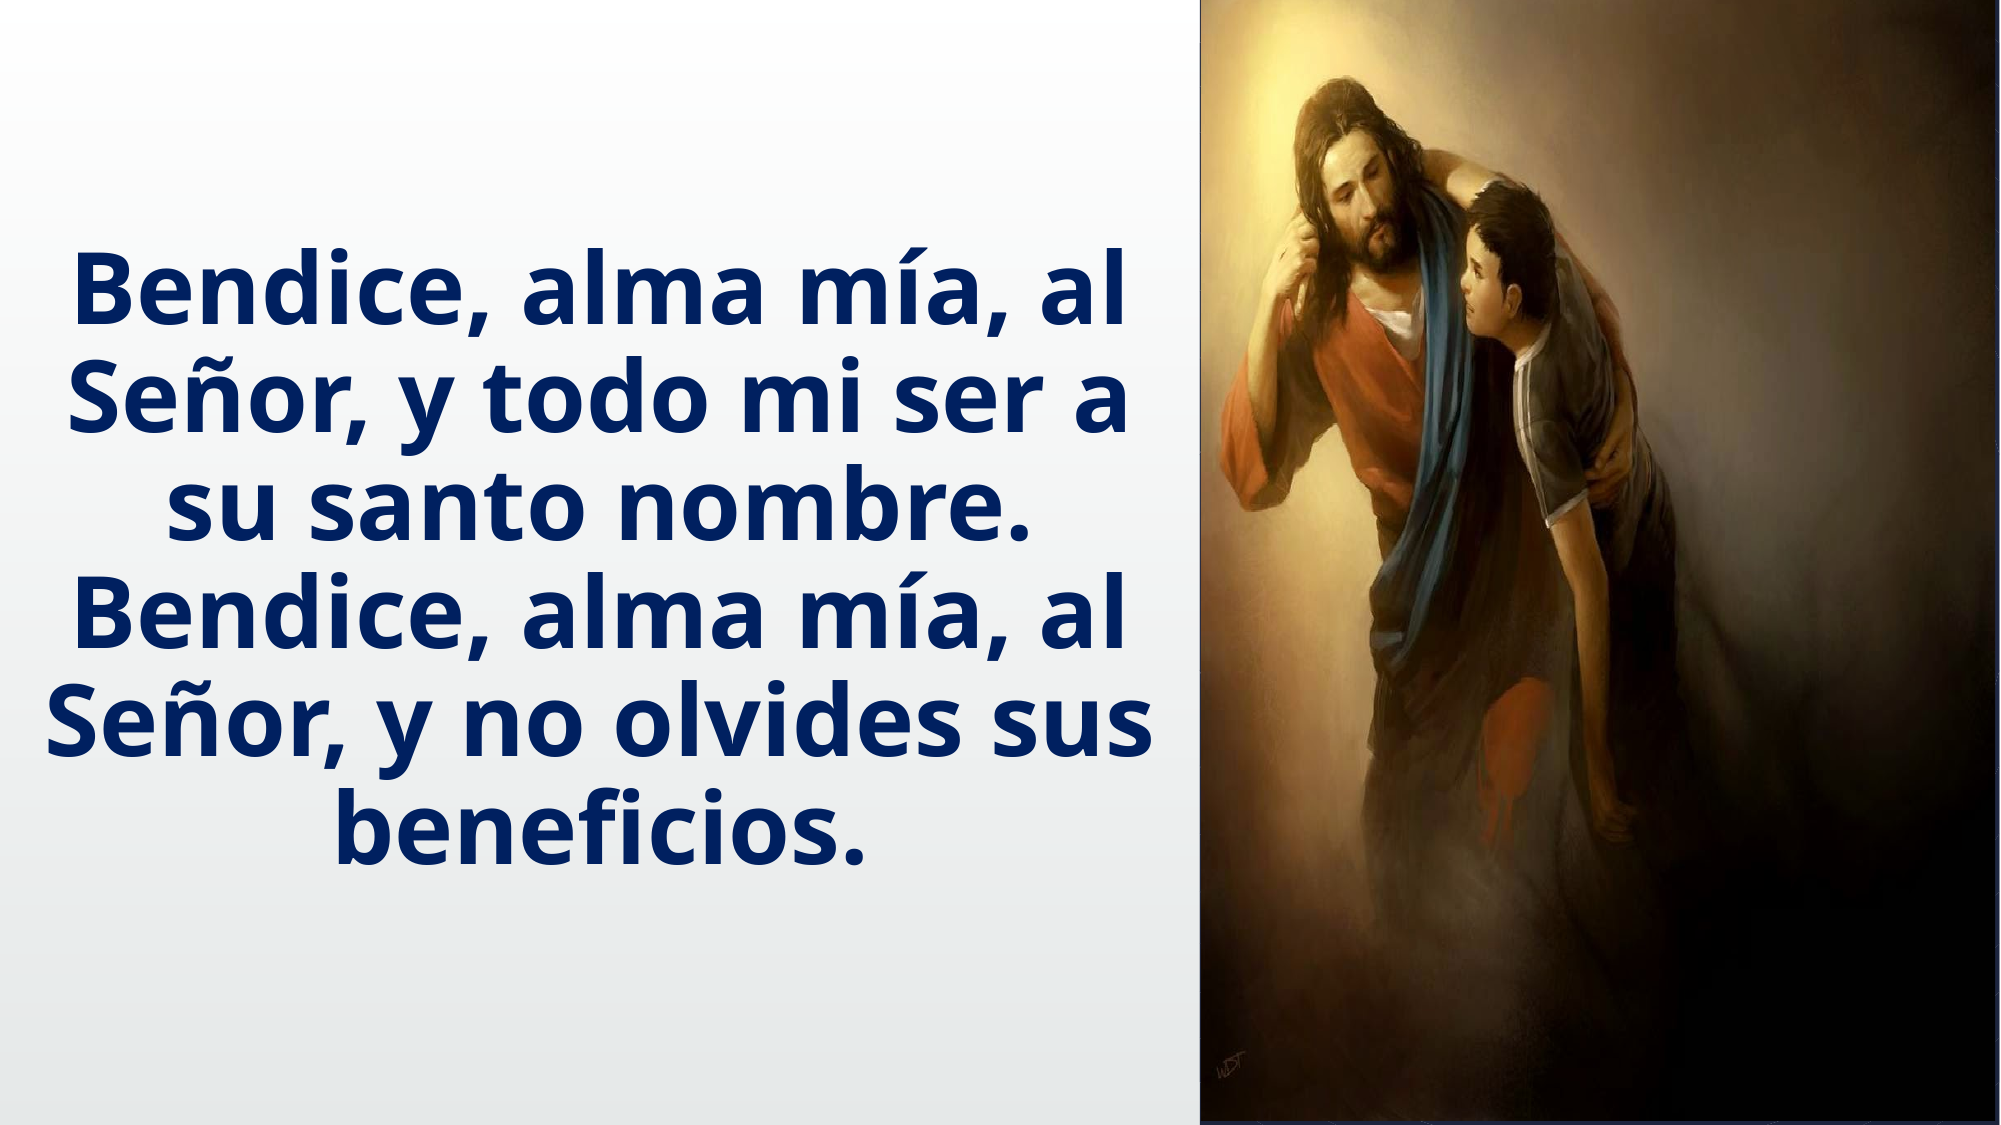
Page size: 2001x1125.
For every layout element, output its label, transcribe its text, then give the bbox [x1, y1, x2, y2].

title Bendice, alma mía, al Señor, y todo mi ser a su santo nombre. Bendice, alma mía, al Señor, y no olvides sus beneficios. [0, 0, 1200, 1125]
picture [1200, 0, 1996, 1125]
